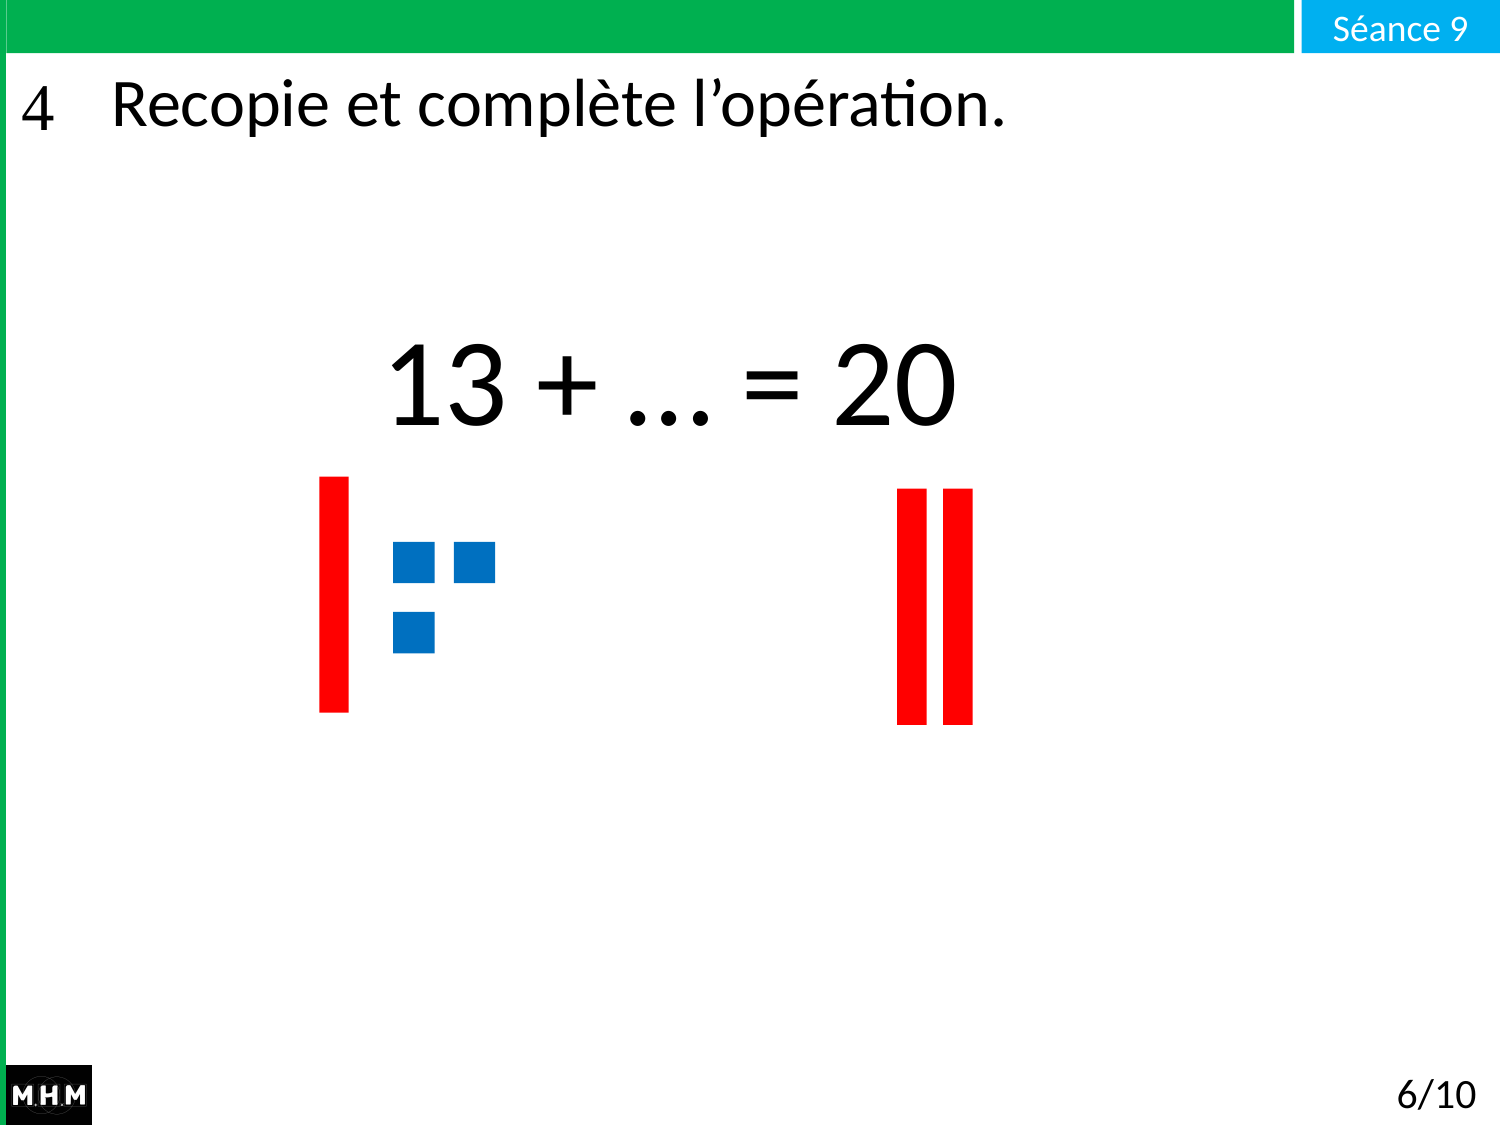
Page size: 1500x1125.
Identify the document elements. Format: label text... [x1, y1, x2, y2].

text_box [942, 488, 974, 726]
text_box [392, 541, 436, 584]
text_box [318, 476, 350, 714]
text_box [392, 611, 436, 654]
title Recopie et complète l’opération. [96, 60, 1391, 150]
list 6/10 [1373, 1064, 1500, 1125]
text_box 13 + … = 20 [367, 292, 1044, 458]
text_box [453, 541, 496, 584]
picture [6, 1065, 92, 1125]
text_box [896, 488, 928, 726]
